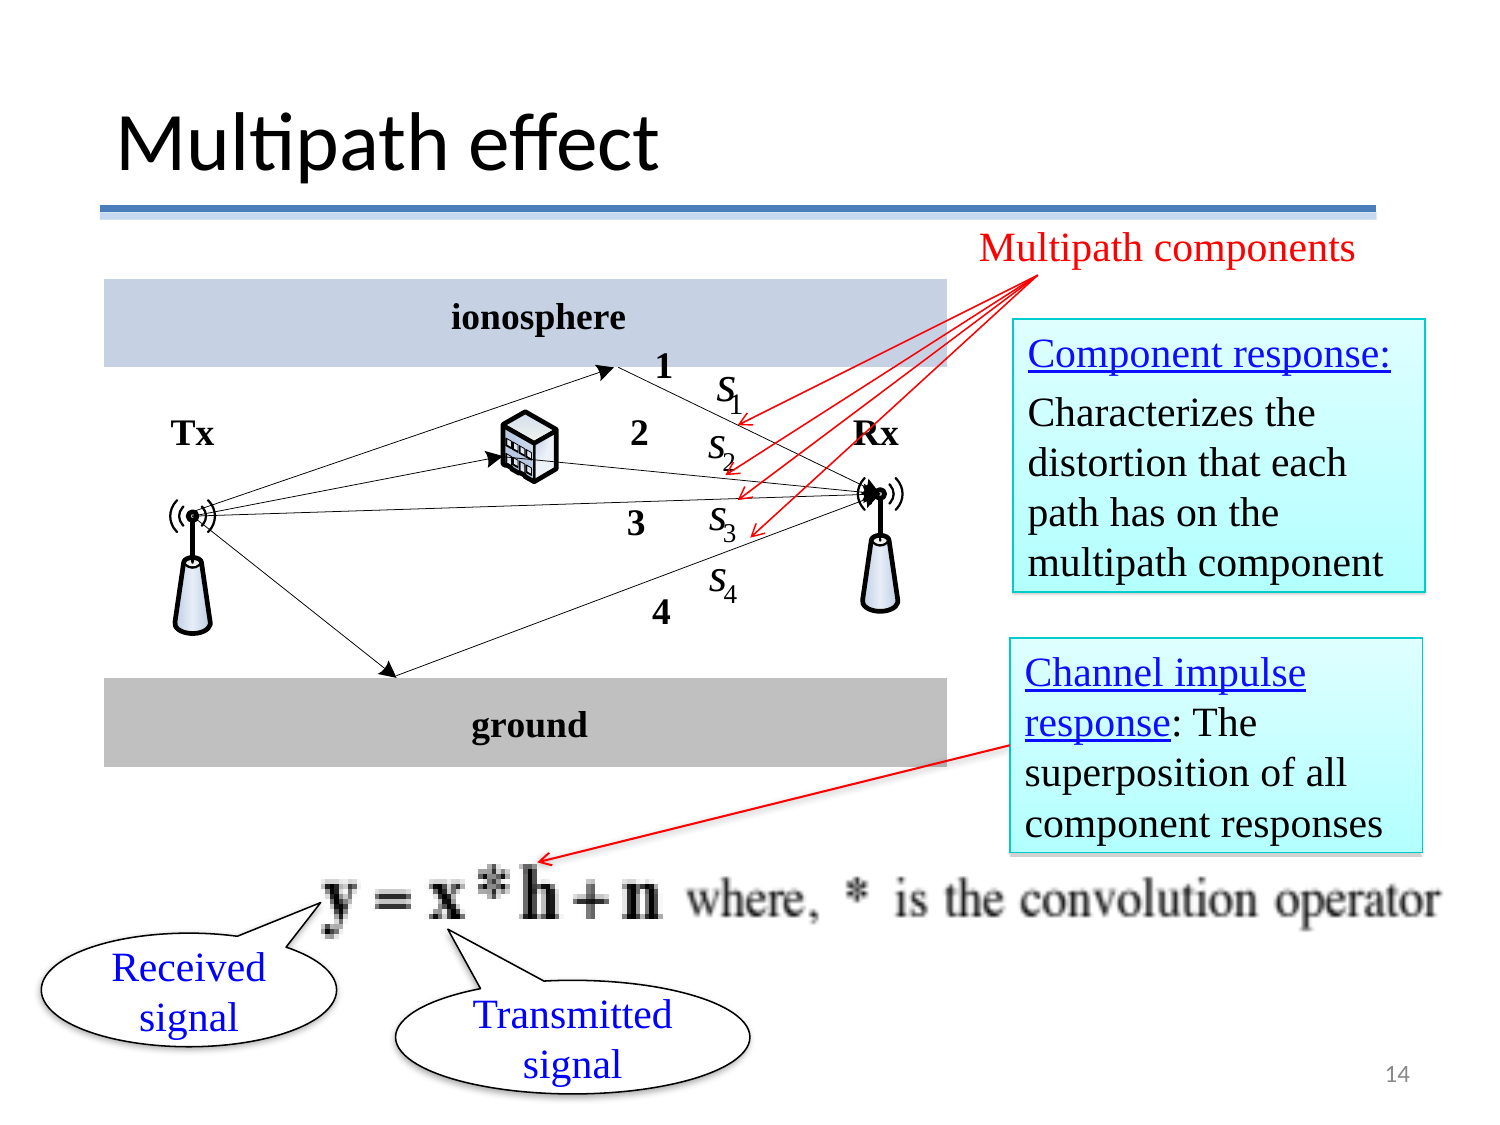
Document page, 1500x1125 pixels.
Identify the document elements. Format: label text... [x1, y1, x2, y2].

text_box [537, 746, 1011, 863]
text_box Transmitted signal [394, 953, 751, 1095]
text_box Channel impulse response: The superposition of all component responses [1009, 637, 1423, 853]
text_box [100, 274, 951, 771]
slide_number 14 [1074, 1042, 1425, 1103]
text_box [725, 217, 1362, 538]
text_box Multipath effect [100, 54, 1376, 205]
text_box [678, 857, 1448, 937]
text_box Received signal [40, 907, 338, 1048]
text_box Component response: Characterizes the distortion that each path has on the multipath component [1012, 318, 1426, 593]
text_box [312, 850, 668, 946]
